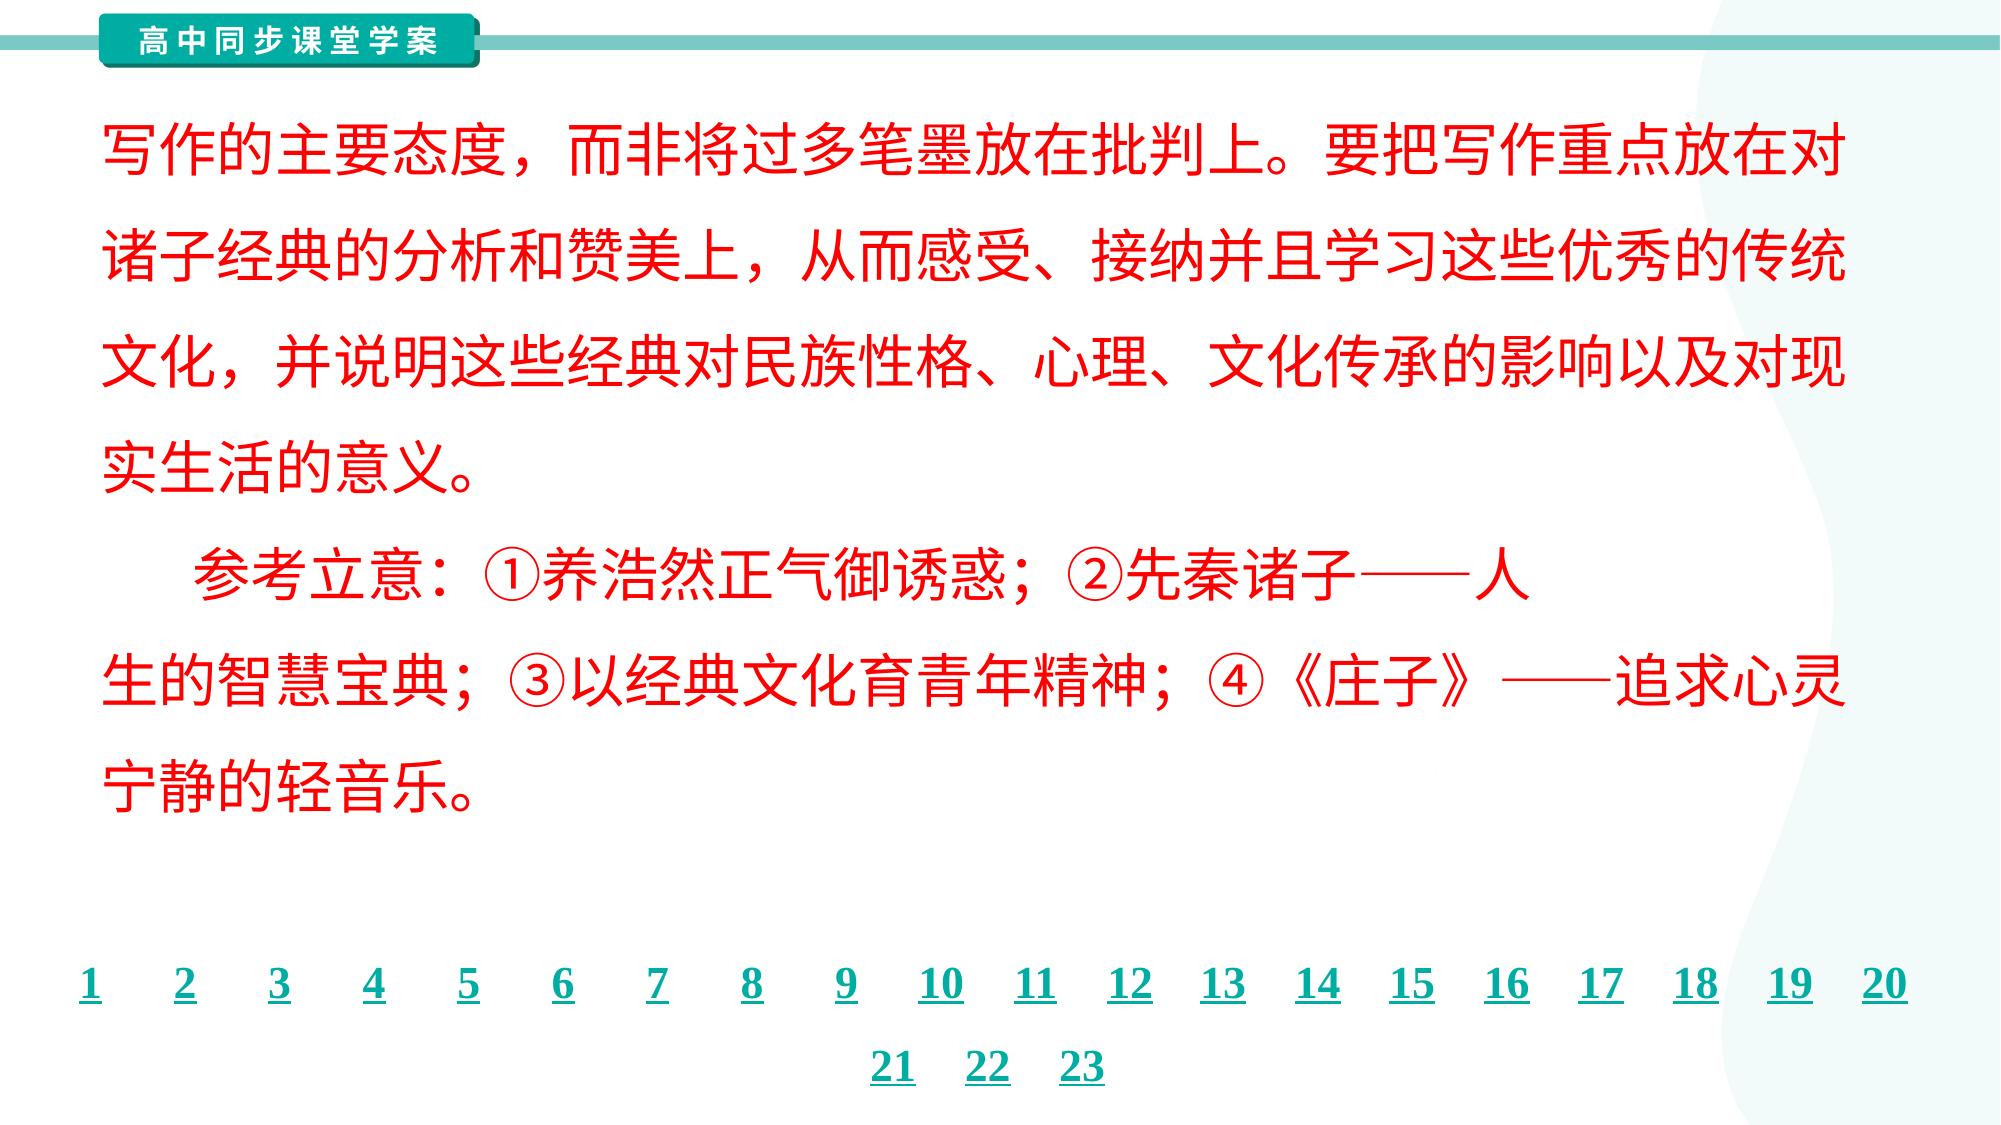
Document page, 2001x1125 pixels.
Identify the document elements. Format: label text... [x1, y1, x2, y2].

text_box 写作的主要态度，而非将过多笔墨放在批判上。要把写作重点放在对 诸子经典的分析和赞美上，从而感受、接纳并且学习这些优秀的传统 文化，并说明这些经典对民族性格、心理、文化传承的影响以及对现 实生活的意义。 参考立意：①养浩然正气御诱惑；②先秦诸子——人 生的智慧宝典；③以经典文化育青年精神；④《庄子》——追求心灵 宁静的轻音乐。 [100, 76, 1899, 715]
picture [0, 0, 2000, 1125]
